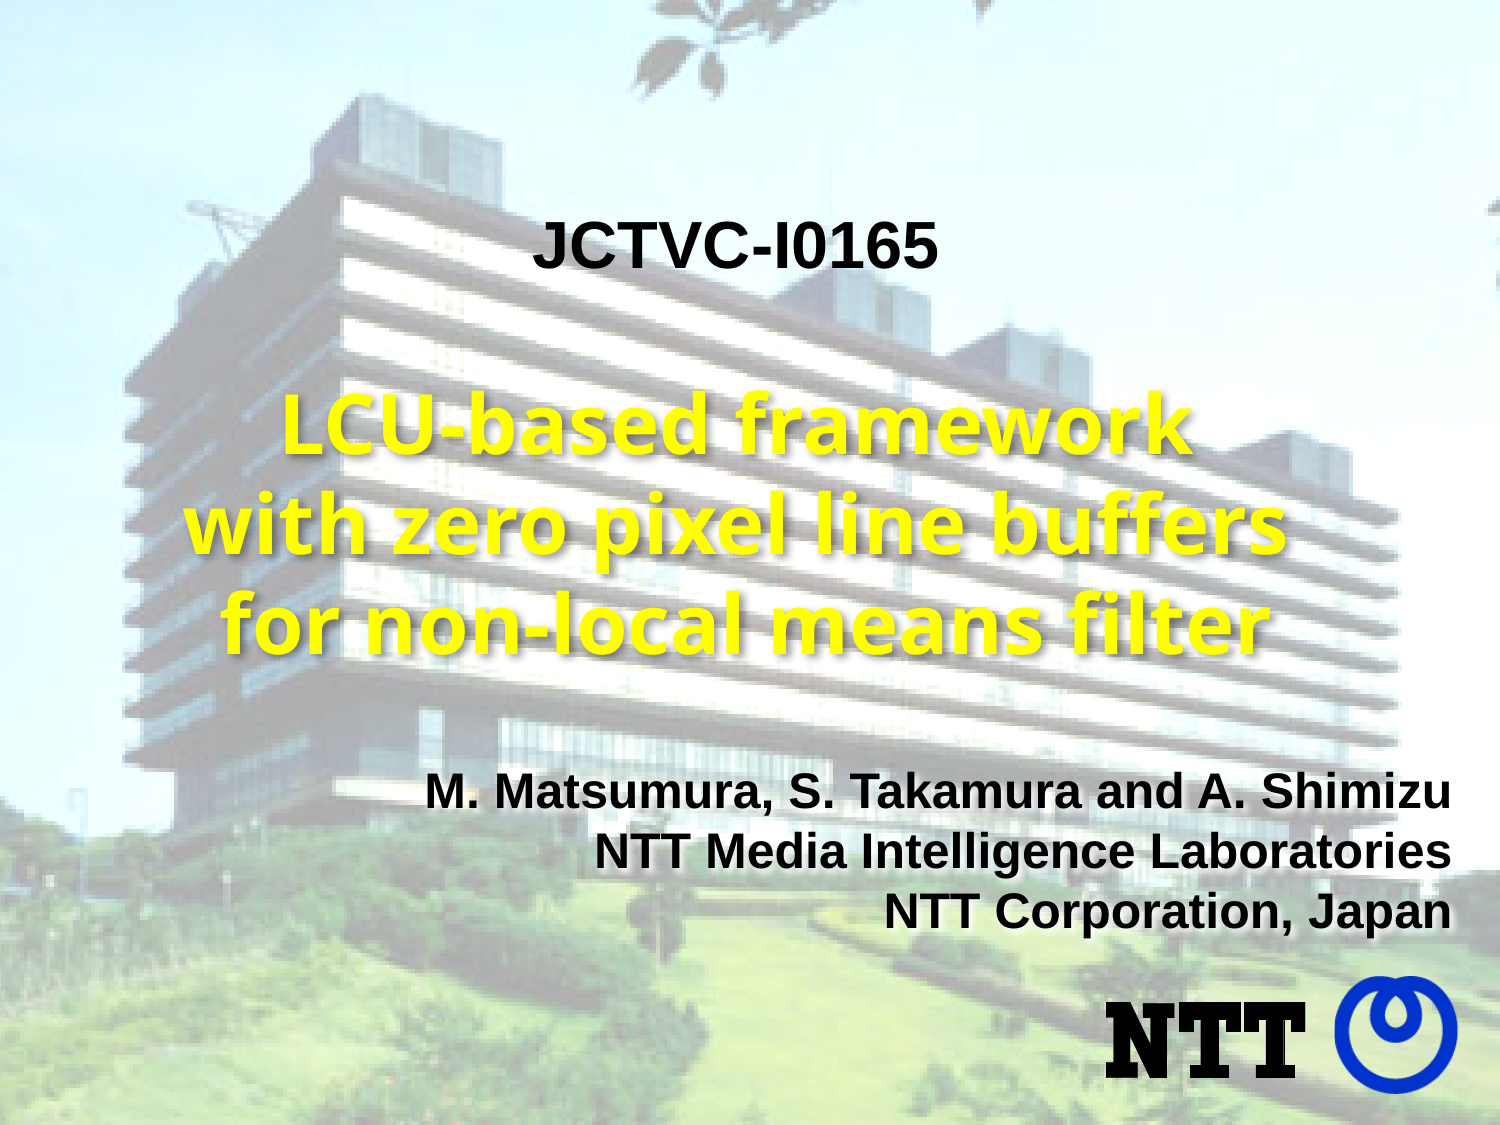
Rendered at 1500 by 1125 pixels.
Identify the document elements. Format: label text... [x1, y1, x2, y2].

picture [1334, 976, 1466, 1094]
text_box JCTVC-I0165 [54, 194, 1418, 290]
title LCU-based framework with zero pixel line buffers for non-local means filter [0, 302, 1500, 741]
subtitle M. Matsumura, S. Takamura and A. Shimizu NTT Media Intelligence Laboratories NTT Corporation, Japan [112, 751, 1500, 953]
